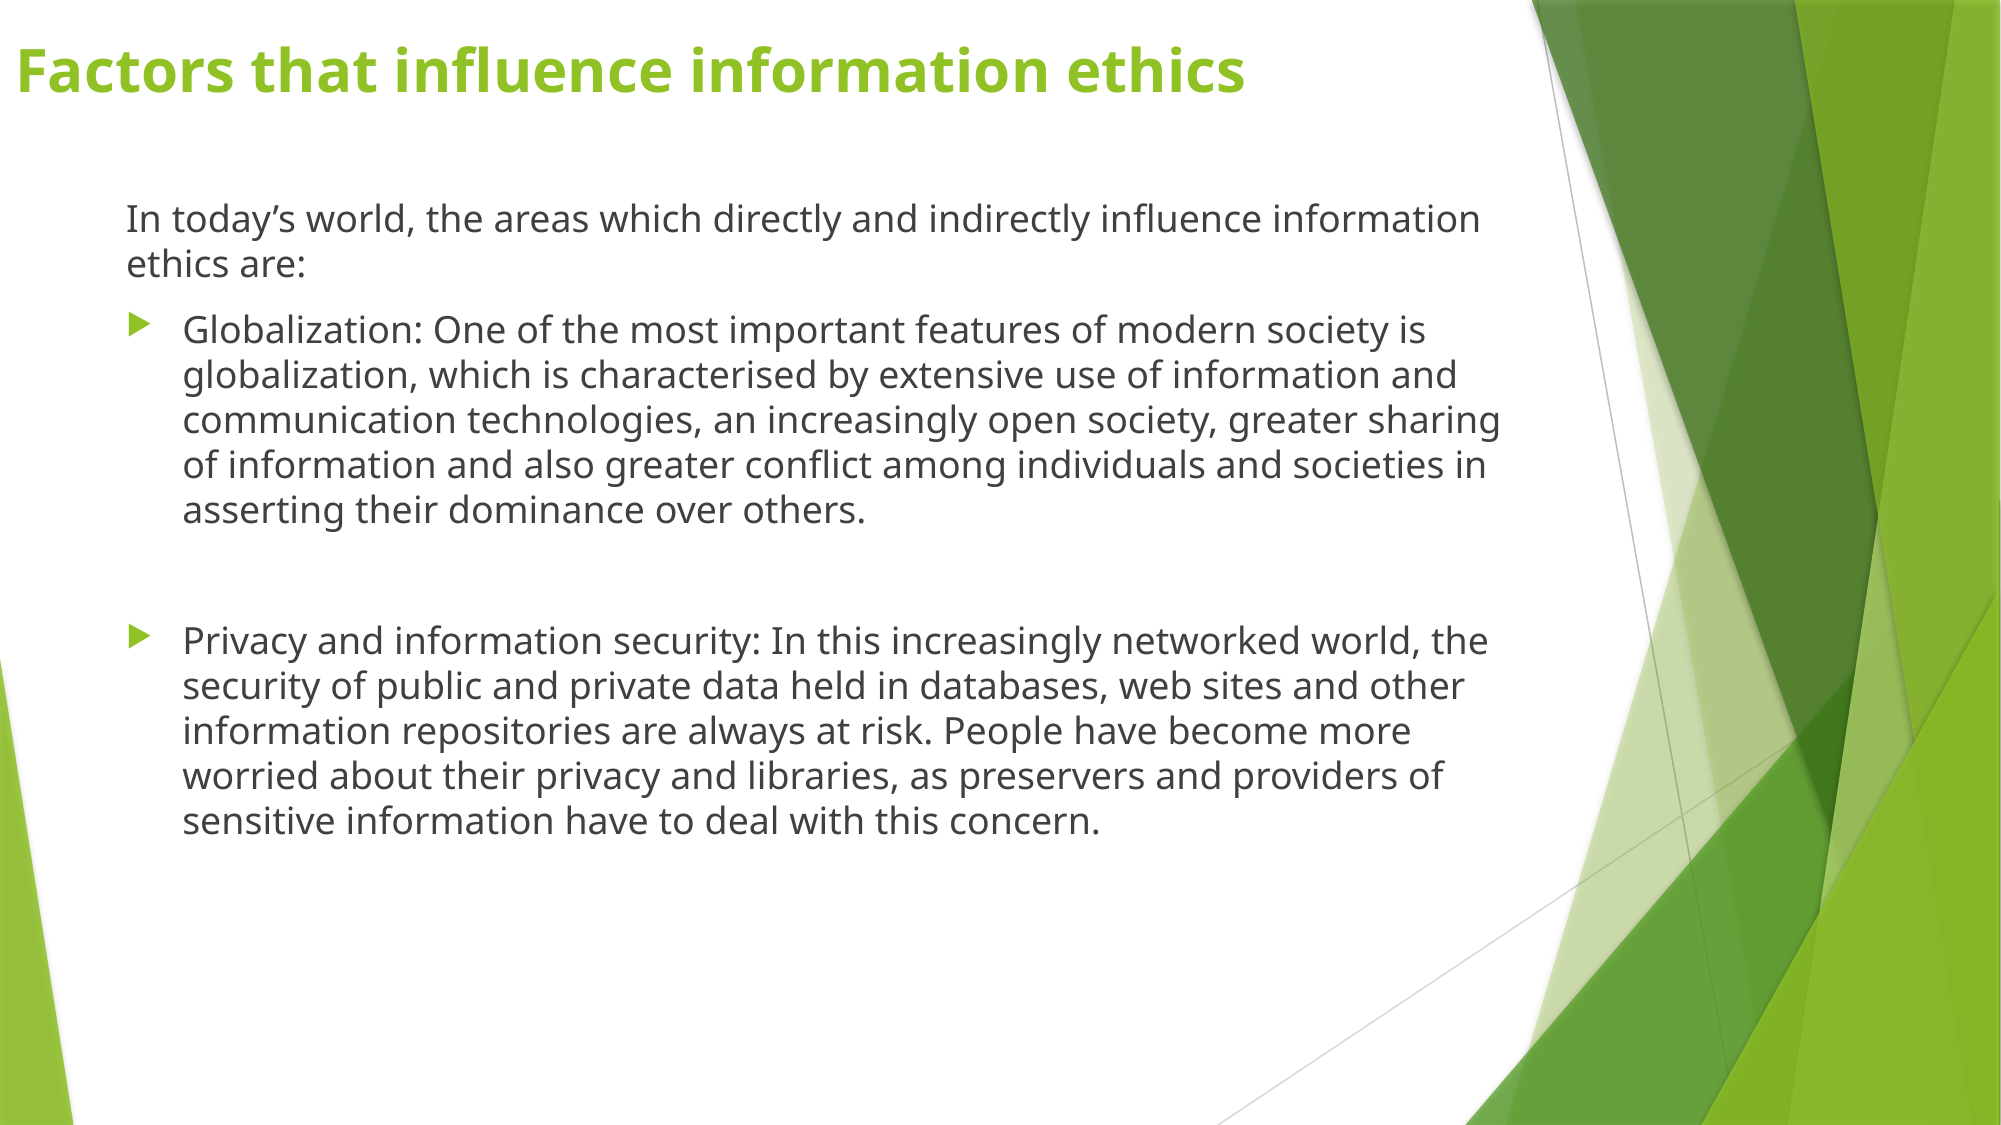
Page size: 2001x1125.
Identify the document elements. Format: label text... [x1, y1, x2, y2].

title Factors that influence information ethics [0, 24, 1514, 157]
list In today’s world, the areas which directly and indirectly influence information ethics are: Globalization: One of the most important features of modern society is globalization, which is characterised by extensive use of information and communication technologies, an increasingly open society, greater sharing of information and also greater conflict among individuals and societies in asserting their dominance over others. Privacy and information security: In this increasingly networked world, the security of public and private data held in databases, web sites and other information repositories are always at risk. People have become more worried about their privacy and libraries, as preservers and providers of sensitive information have to deal with this concern. [111, 187, 1522, 992]
